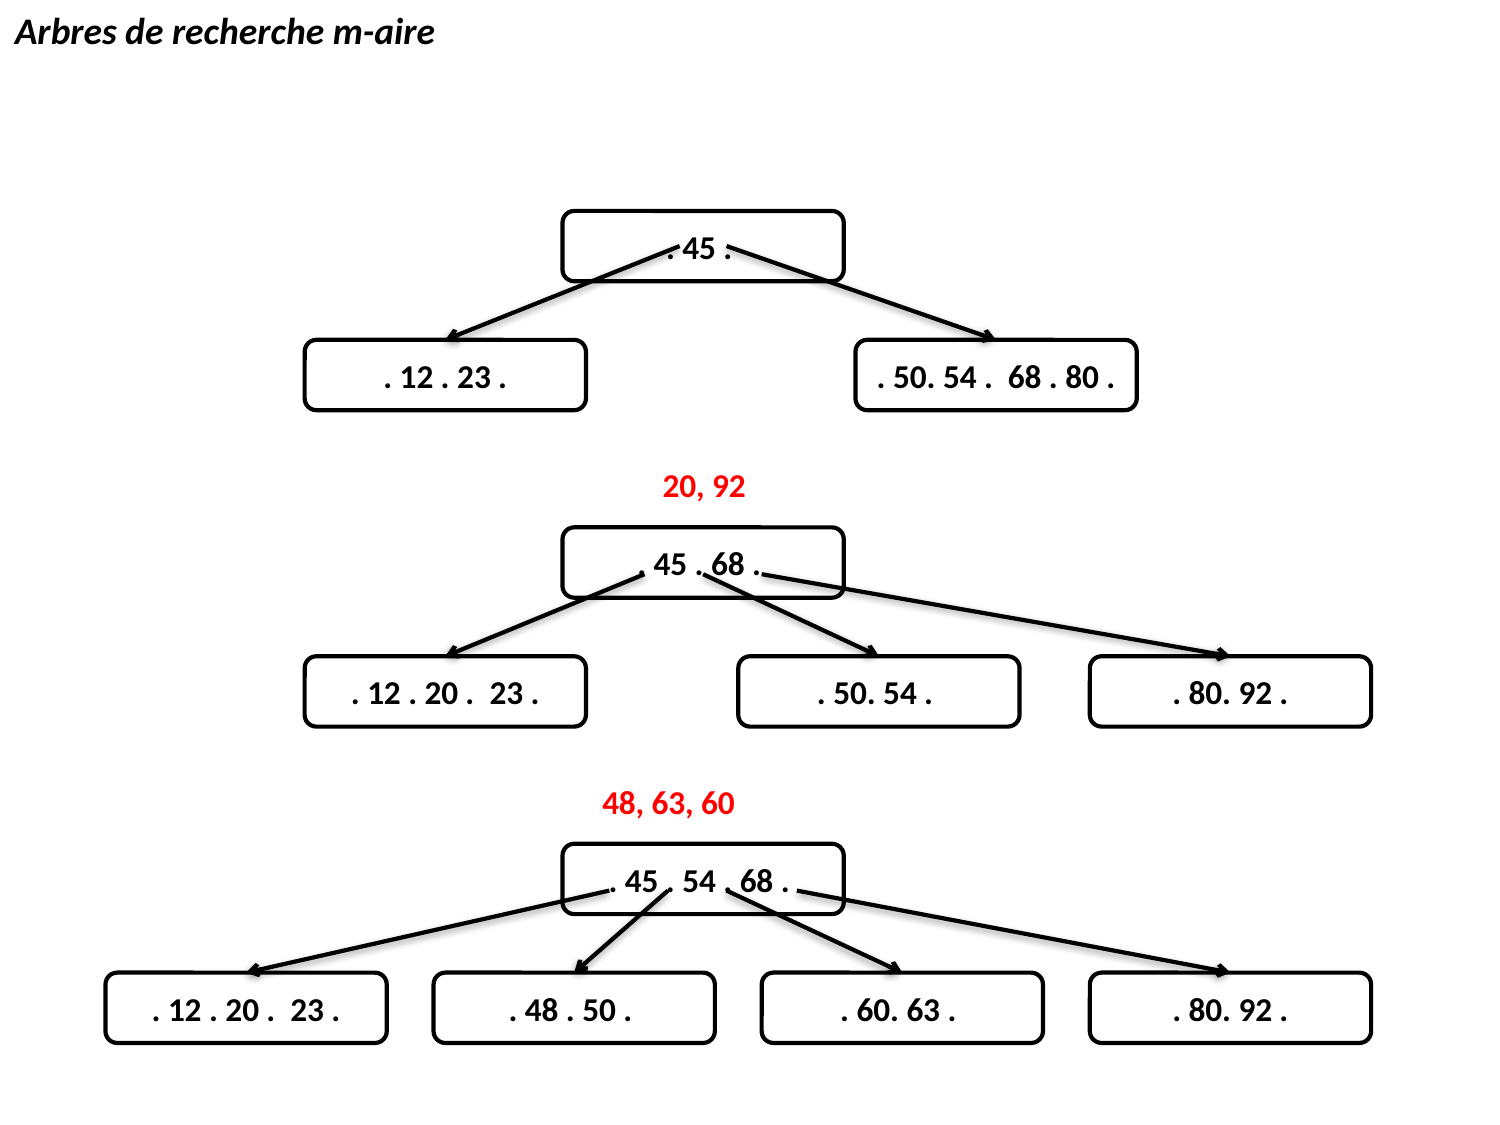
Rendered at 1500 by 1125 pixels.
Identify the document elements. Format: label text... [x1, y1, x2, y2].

text_box . 12 . 23 . [302, 337, 589, 413]
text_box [445, 245, 680, 341]
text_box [796, 890, 1231, 973]
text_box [573, 890, 669, 973]
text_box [245, 890, 572, 973]
text_box . 45 . [560, 208, 846, 284]
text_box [702, 573, 760, 657]
text_box 20, 92 [647, 456, 761, 512]
text_box . 60. 63 . [759, 981, 1046, 1046]
text_box 48, 63, 60 [587, 773, 750, 829]
text_box . 48 . 50 . [431, 970, 717, 1046]
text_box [726, 245, 997, 341]
text_box . 50. 54 . 68 . 80 . [853, 337, 1139, 413]
text_box . 80. 92 . [1087, 970, 1374, 1046]
text_box . 45 . 68 . [560, 525, 846, 600]
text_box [445, 573, 645, 657]
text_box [761, 573, 1231, 657]
text_box . 45 . 54 . 68 . [560, 841, 846, 917]
text_box . 80. 92 . [1087, 654, 1374, 729]
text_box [726, 890, 795, 973]
text_box . 50. 54 . [736, 665, 1022, 729]
text_box . 12 . 20 . 23 . [103, 970, 389, 1046]
text_box . 12 . 20 . 23 . [302, 654, 589, 729]
text_box Arbres de recherche m-aire [0, 0, 528, 60]
